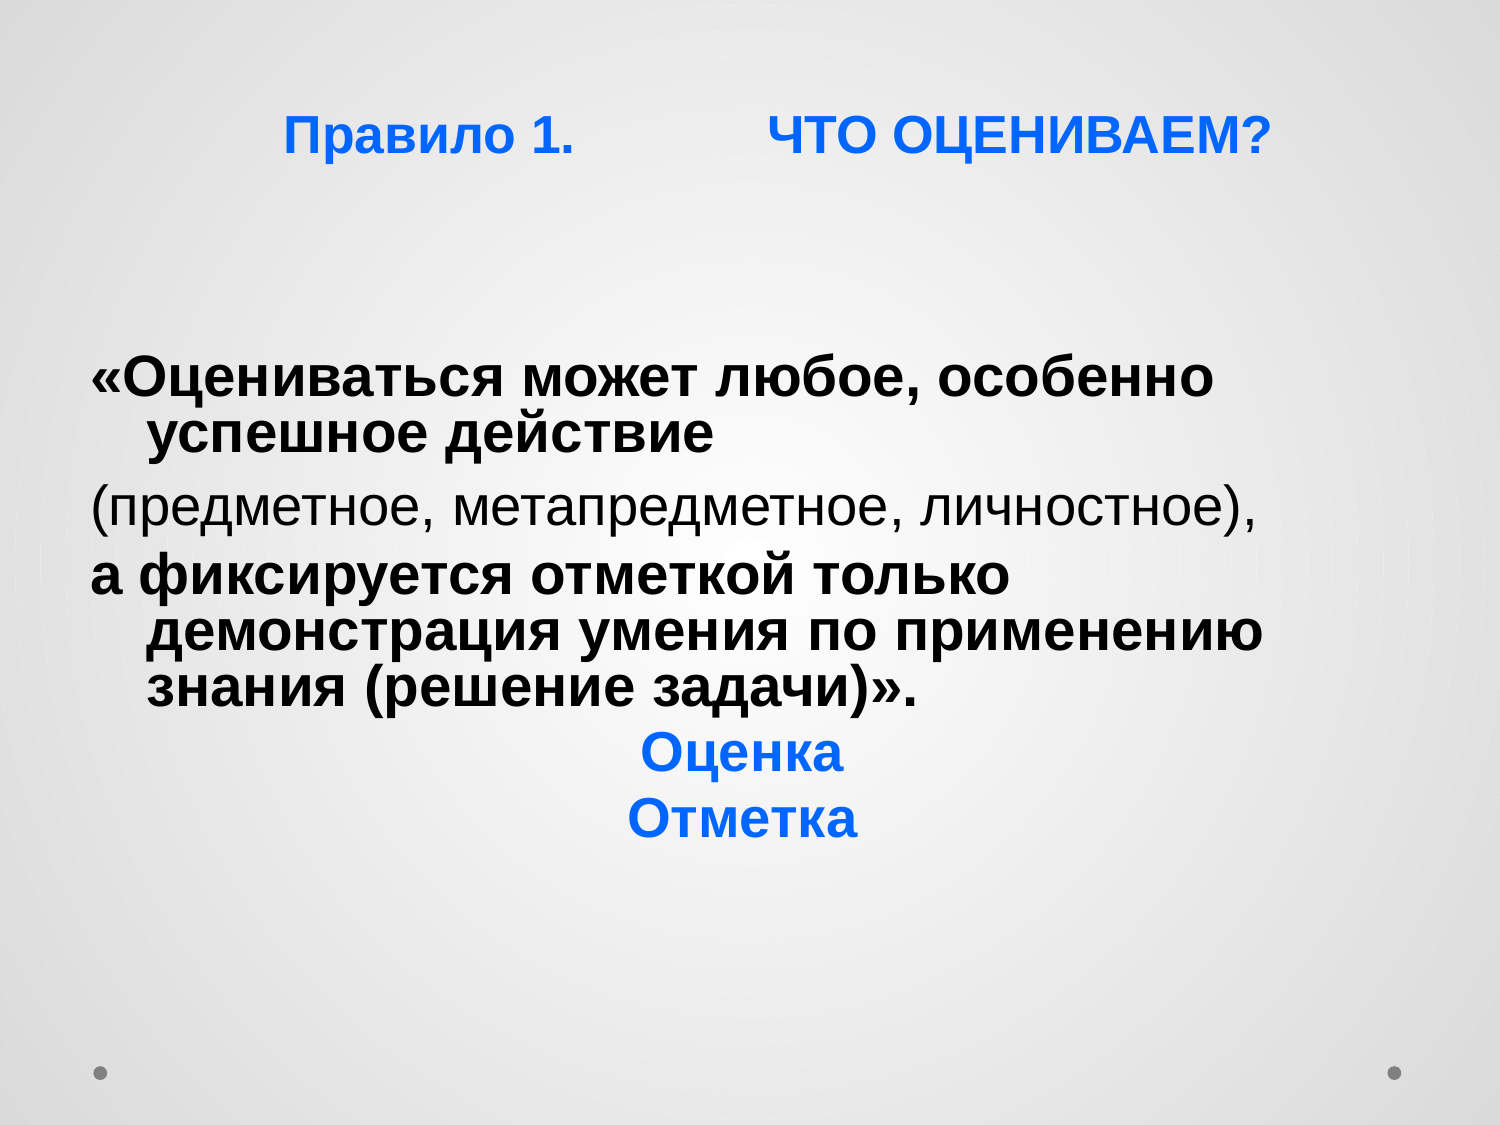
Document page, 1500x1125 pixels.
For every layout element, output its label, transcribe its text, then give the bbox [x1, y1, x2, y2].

list «Оцениваться может любое, особенно успешное действие (предметное, метапредметное, личностное), а фиксируется отметкой только демонстрация умения по применению знания (решение задачи)». Оценка Отметка [75, 262, 1425, 1005]
title Правило 1. ЧТО ОЦЕНИВАЕМ? [75, 0, 1425, 262]
